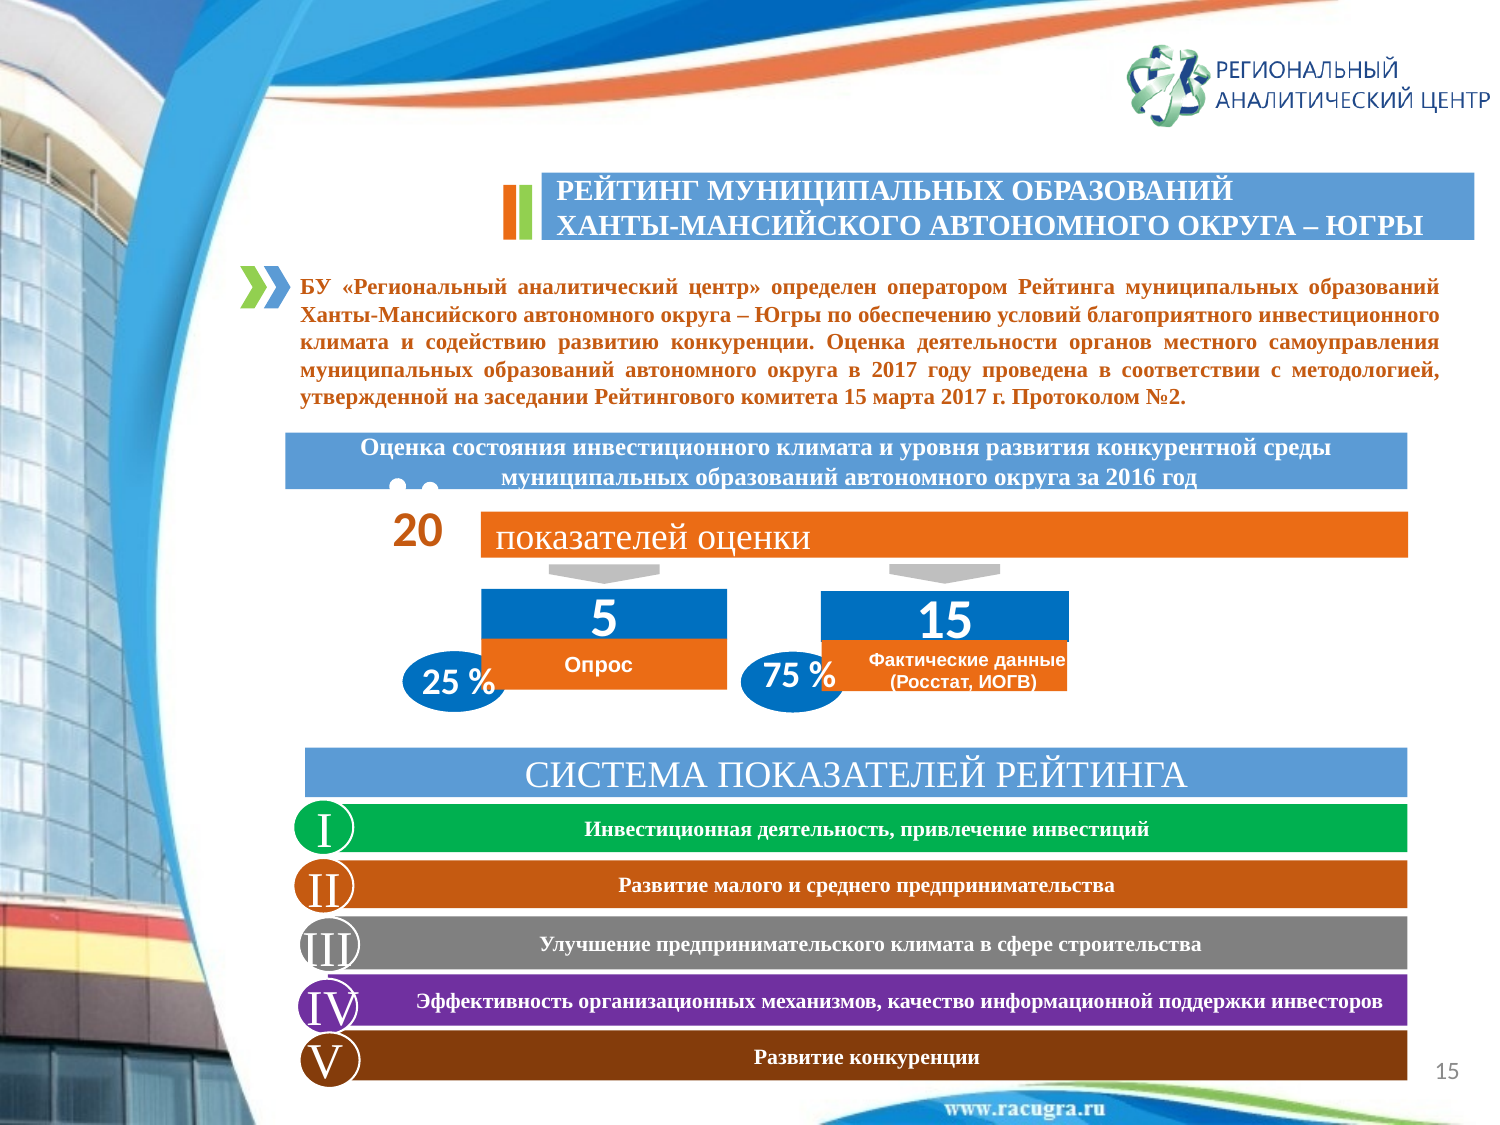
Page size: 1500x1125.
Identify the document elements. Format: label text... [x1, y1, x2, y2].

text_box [503, 172, 1475, 240]
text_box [285, 432, 1409, 1091]
slide_number 15 [1137, 1039, 1475, 1100]
picture [0, 0, 1500, 1125]
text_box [241, 267, 1456, 409]
